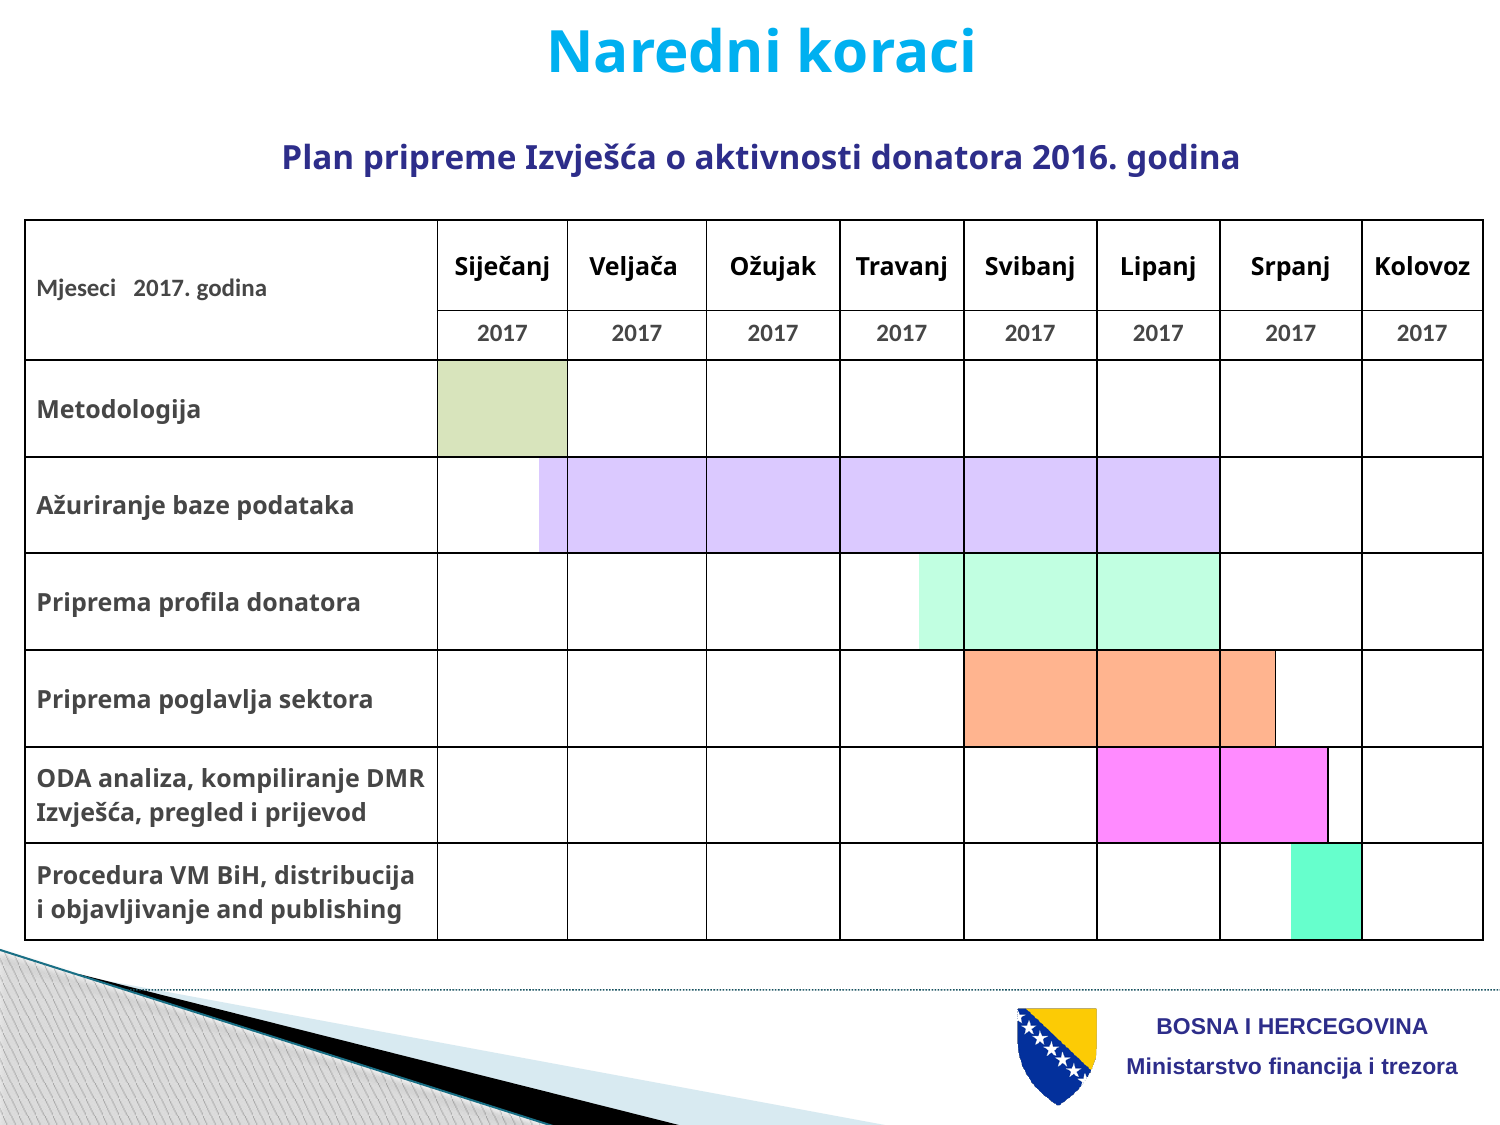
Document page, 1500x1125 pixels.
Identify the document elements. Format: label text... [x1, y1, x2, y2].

table_cell [568, 844, 706, 939]
table_cell [788, 361, 839, 456]
table_header Ožujak [707, 221, 839, 310]
table_cell 2017 [707, 311, 839, 359]
table_cell [965, 651, 1040, 746]
table_cell 2017 [568, 311, 706, 359]
table_cell Procedura VM BiH, distribucija i objavljivanje and publishing [26, 844, 437, 939]
table_cell [1221, 554, 1361, 649]
table_header Mjeseci 2017. godina [26, 221, 437, 359]
table_cell [438, 651, 567, 746]
table_cell [1158, 458, 1219, 552]
table_cell [1221, 651, 1275, 746]
table_cell [919, 361, 963, 456]
table_header Siječanj [438, 221, 567, 310]
table_cell [841, 651, 963, 746]
table_cell [1275, 458, 1361, 552]
table_cell [919, 748, 963, 842]
table_cell [1040, 361, 1096, 456]
table_cell [1098, 748, 1219, 842]
table_cell [568, 651, 706, 746]
table_cell [1098, 458, 1158, 552]
table_cell [965, 554, 1096, 649]
table_cell [1275, 361, 1361, 456]
table_cell [919, 554, 963, 649]
table_cell [707, 844, 839, 939]
table_cell [841, 748, 919, 842]
table_cell [1221, 748, 1327, 842]
table_header Veljača [568, 221, 706, 310]
table_cell [841, 361, 919, 456]
table_cell Priprema poglavlja sektora [26, 651, 437, 746]
table_cell [707, 361, 788, 456]
table_header Kolovoz [1363, 221, 1482, 310]
table_cell [965, 844, 1096, 939]
table_cell [1221, 361, 1275, 456]
table_cell [568, 458, 666, 552]
table_cell [666, 458, 706, 552]
table_cell 2017 [1363, 311, 1482, 359]
table_cell [841, 458, 919, 552]
table_cell [707, 748, 788, 842]
table_cell [1363, 361, 1408, 456]
table_cell [788, 748, 839, 842]
table_cell Priprema profila donatora [26, 554, 437, 649]
table_cell [1221, 458, 1275, 552]
table_cell [965, 458, 1040, 552]
table_cell [1276, 651, 1361, 746]
table_cell [1363, 554, 1482, 649]
table_cell [1392, 844, 1482, 939]
table_cell [1221, 844, 1291, 939]
table_cell [707, 651, 839, 746]
table_header Travanj [841, 221, 963, 310]
table_cell [568, 748, 666, 842]
table_cell Metodologija [26, 361, 437, 456]
table_cell [438, 554, 539, 649]
table_cell [438, 361, 539, 456]
table_cell [1363, 844, 1392, 939]
table_cell [1158, 361, 1219, 456]
table_cell [539, 361, 567, 456]
table_cell [568, 554, 706, 649]
table_cell [539, 748, 567, 842]
table_cell [707, 458, 788, 552]
picture [1017, 1008, 1098, 1106]
table_cell [438, 844, 567, 939]
table_cell [1098, 361, 1158, 456]
text_box Naredni koraci Plan pripreme Izvješća o aktivnosti donatora 2016. godina [53, 24, 1471, 184]
table_cell [707, 554, 839, 649]
table_cell 2017 [1098, 311, 1219, 359]
table_cell 2017 [841, 311, 963, 359]
table_cell [841, 554, 919, 649]
table_cell 2017 [438, 311, 567, 359]
table_cell 2017 [1221, 311, 1361, 359]
table_cell [438, 458, 539, 552]
table_cell [1098, 844, 1219, 939]
text_box BOSNA I HERCEGOVINA Ministarstvo financija i trezora [1096, 1004, 1489, 1125]
table_cell [1040, 651, 1096, 746]
table_cell [1158, 651, 1219, 746]
table_cell [438, 748, 539, 842]
table_cell Ažuriranje baze podataka [26, 458, 437, 552]
table_cell [1363, 748, 1482, 842]
table_cell 2017 [965, 311, 1096, 359]
table_cell [1098, 651, 1158, 746]
table_cell [666, 748, 706, 842]
table_cell [1329, 748, 1361, 842]
table_cell [1291, 844, 1361, 939]
table_cell [539, 554, 567, 649]
table_cell [1040, 458, 1096, 552]
table_cell [841, 844, 963, 939]
table_cell [965, 361, 1040, 456]
table_cell ODA analiza, kompiliranje DMR Izvješća, pregled i prijevod [26, 748, 437, 842]
table_cell [539, 458, 567, 552]
table_cell [1363, 458, 1408, 552]
table_header Srpanj [1221, 221, 1361, 310]
table_cell [919, 458, 963, 552]
table_cell [666, 361, 706, 456]
table_cell [788, 458, 839, 552]
table_cell [965, 748, 1096, 842]
table_header Svibanj [965, 221, 1096, 310]
table_header Lipanj [1098, 221, 1219, 310]
table_cell [1408, 361, 1482, 456]
table_cell [1408, 458, 1482, 552]
table_cell [1363, 651, 1482, 746]
table_cell [1098, 554, 1219, 649]
table_cell [568, 361, 666, 456]
